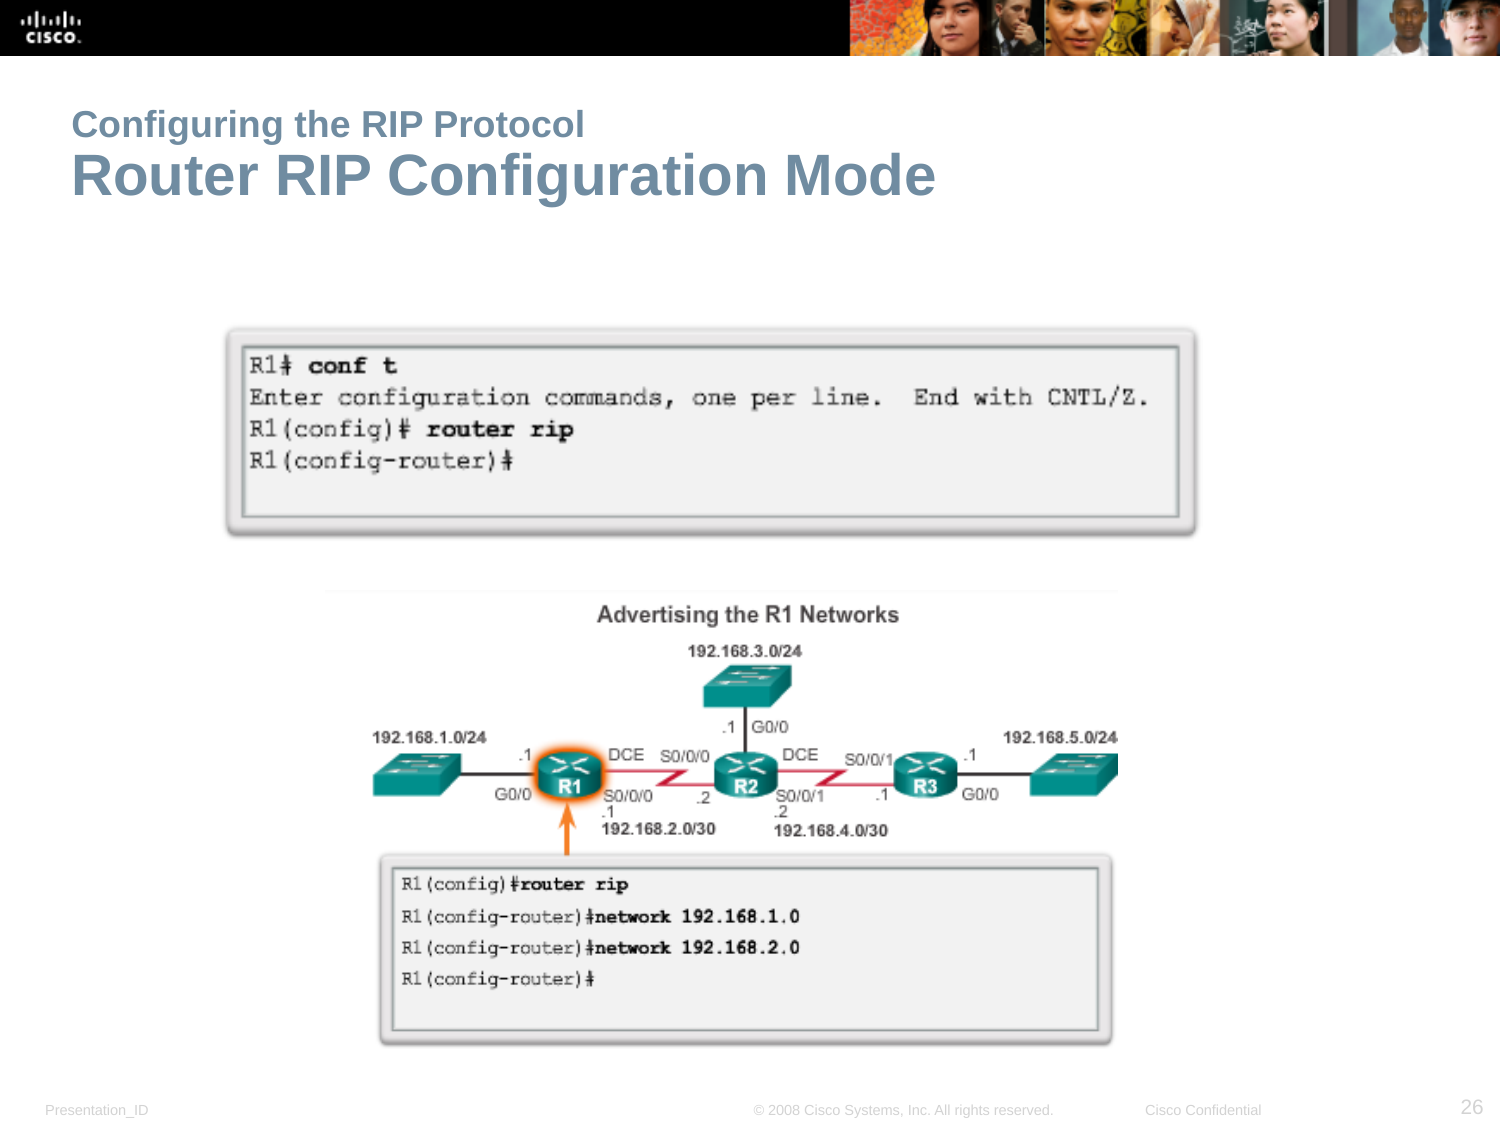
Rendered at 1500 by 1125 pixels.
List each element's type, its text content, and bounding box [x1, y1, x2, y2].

title Configuring the RIP Protocol Router RIP Configuration Mode [57, 102, 1445, 286]
picture [199, 299, 1203, 558]
picture [325, 589, 1118, 1073]
picture [0, 0, 1500, 56]
